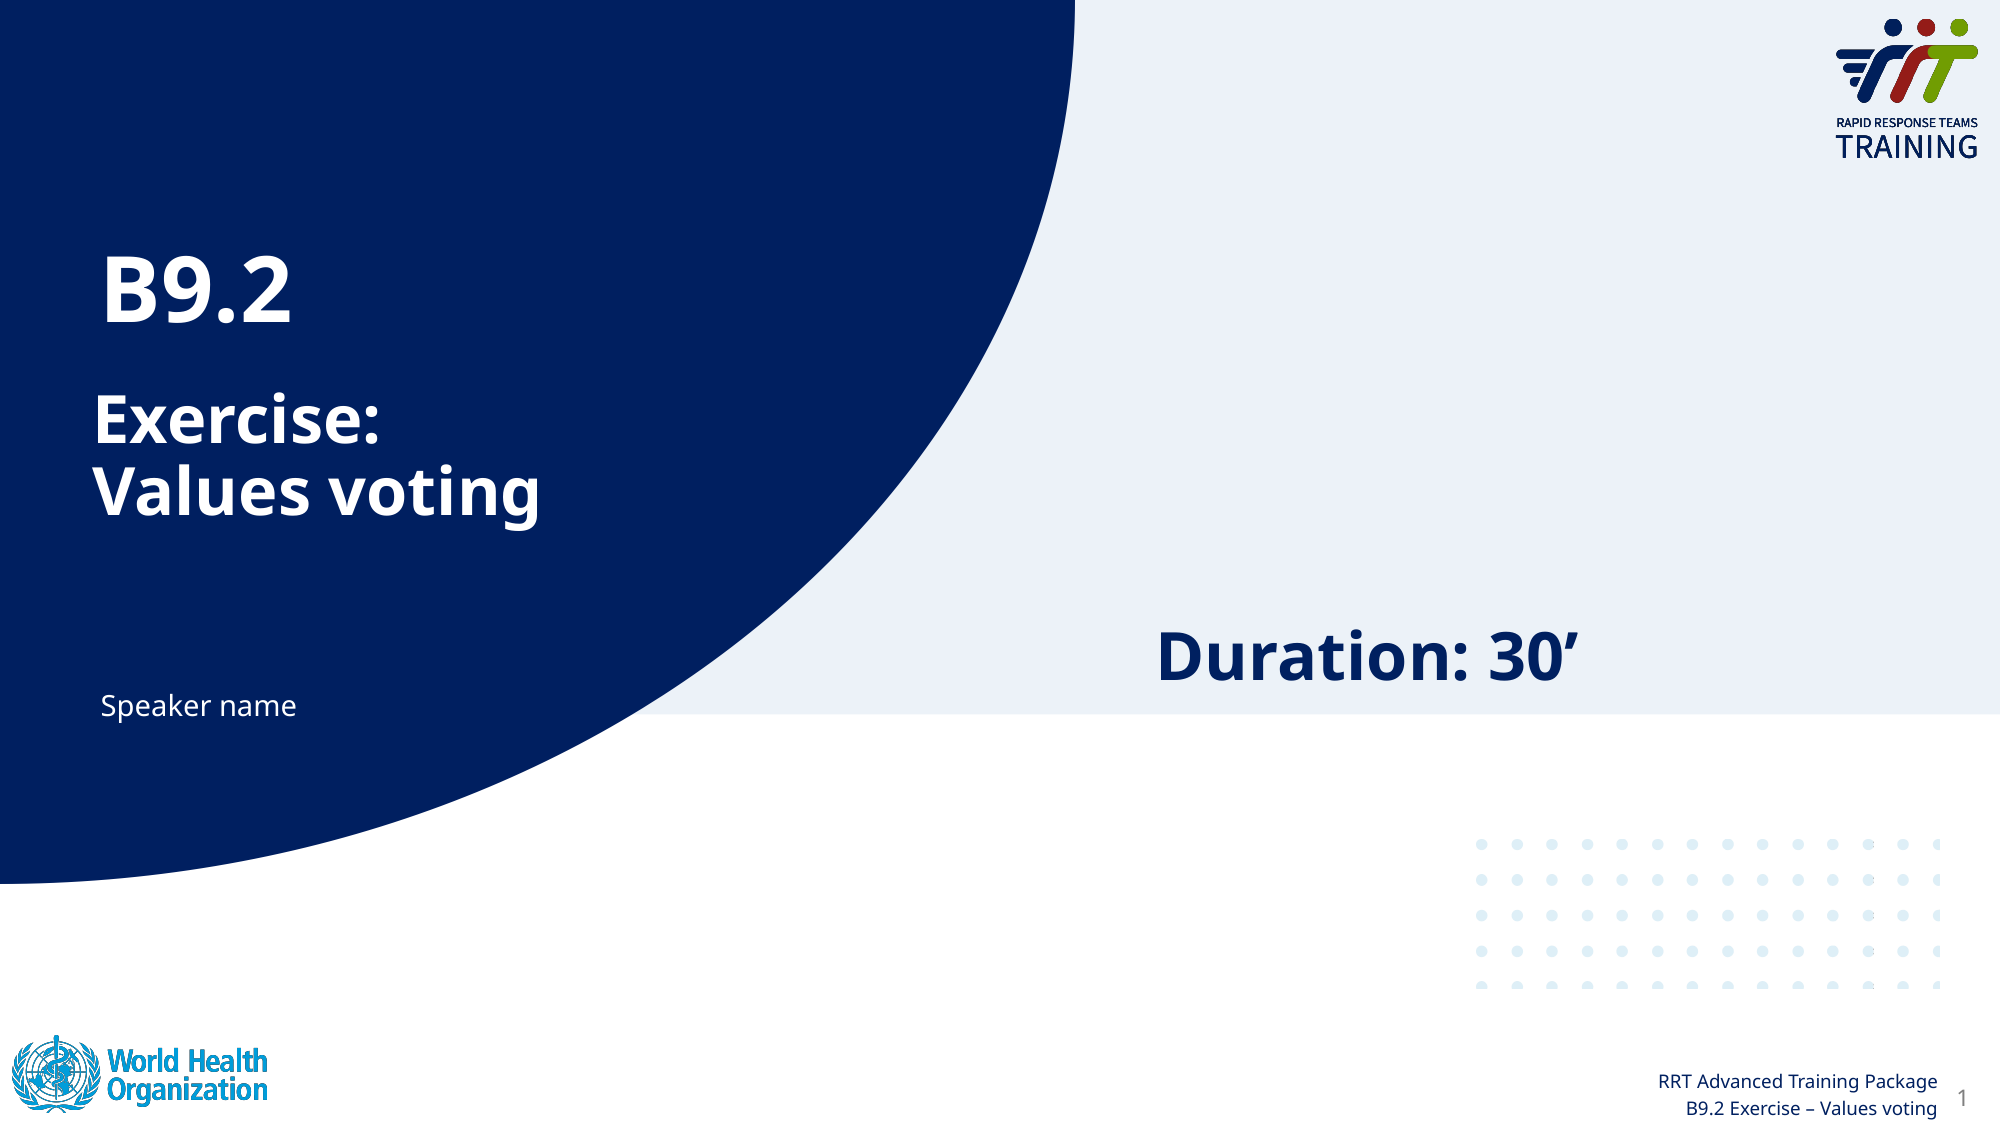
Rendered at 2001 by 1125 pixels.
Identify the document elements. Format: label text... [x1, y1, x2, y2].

picture [71, 1053, 90, 1091]
picture [34, 1054, 43, 1078]
picture [12, 1083, 48, 1113]
picture [46, 1056, 54, 1062]
title Exercise: Values voting [84, 259, 822, 657]
text_box Duration: 30’ [1085, 606, 1650, 702]
picture [59, 1035, 267, 1113]
picture [40, 1062, 47, 1070]
picture [1476, 839, 1940, 989]
picture [30, 1083, 37, 1091]
picture [22, 1062, 26, 1077]
picture [24, 1054, 36, 1087]
picture [12, 1035, 54, 1068]
text_box Speaker name [93, 680, 476, 730]
picture [36, 1088, 78, 1105]
picture [1835, 19, 1978, 167]
picture [50, 1108, 62, 1113]
picture [0, 0, 1075, 884]
text_box B9.2 [92, 223, 1086, 349]
